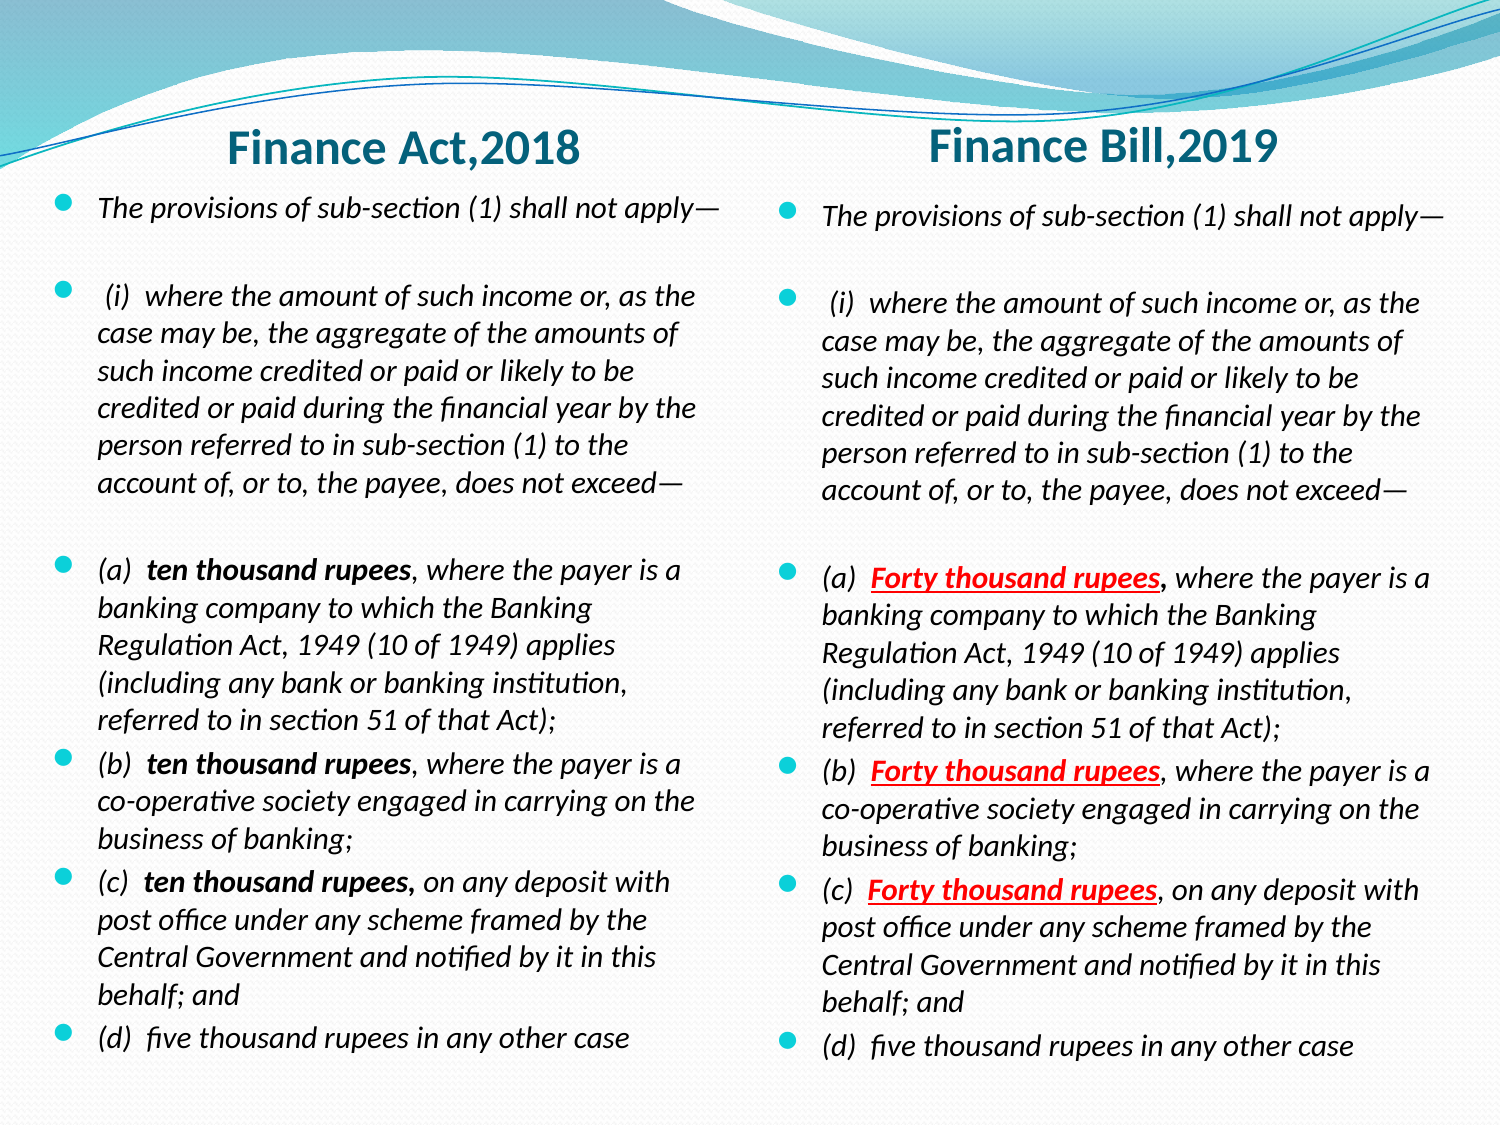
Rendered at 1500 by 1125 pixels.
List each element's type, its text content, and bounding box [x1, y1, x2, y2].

list The provisions of sub-section (1) shall not apply— (i) where the amount of such income or, as the case may be, the aggregate of the amounts of such income credited or paid or likely to be credited or paid during the financial year by the person referred to in sub-section (1) to the account of, or to, the payee, does not exceed— (a) Forty thousand rupees, where the payer is a banking company to which the Banking Regulation Act, 1949 (10 of 1949) applies (including any bank or banking institution, referred to in section 51 of that Act); (b) Forty thousand rupees, where the payer is a co-operative society engaged in carrying on the business of banking; (c) Forty thousand rupees, on any deposit with post office under any scheme framed by the Central Government and notified by it in this behalf; and (d) five thousand rupees in any other case [761, 195, 1463, 1125]
list Finance Act,2018 [62, 114, 726, 175]
list Finance Bill,2019 [774, 112, 1438, 174]
list The provisions of sub-section (1) shall not apply— (i) where the amount of such income or, as the case may be, the aggregate of the amounts of such income credited or paid or likely to be credited or paid during the financial year by the person referred to in sub-section (1) to the account of, or to, the payee, does not exceed— (a) ten thousand rupees, where the payer is a banking company to which the Banking Regulation Act, 1949 (10 of 1949) applies (including any bank or banking institution, referred to in section 51 of that Act); (b) ten thousand rupees, where the payer is a co-operative society engaged in carrying on the business of banking; (c) ten thousand rupees, on any deposit with post office under any scheme framed by the Central Government and notified by it in this behalf; and (d) five thousand rupees in any other case [37, 187, 738, 1125]
